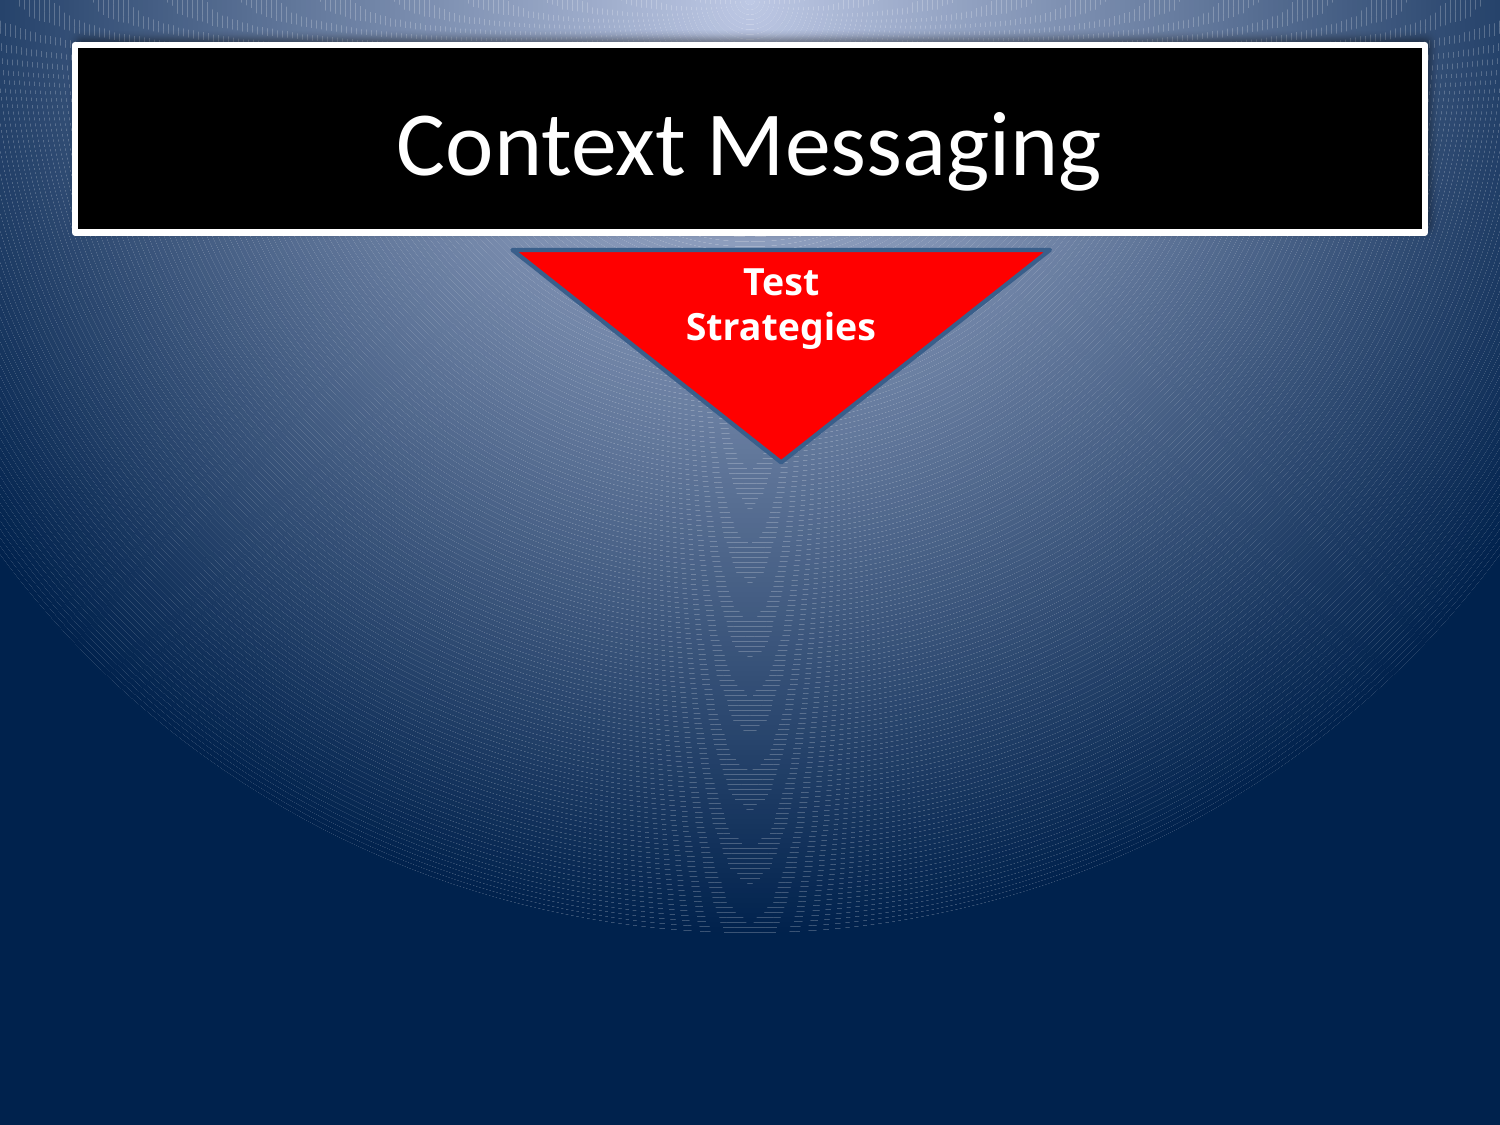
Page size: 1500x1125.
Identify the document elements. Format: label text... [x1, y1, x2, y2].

text_box Test Strategies [510, 247, 1052, 465]
title Context Messaging [72, 42, 1428, 236]
